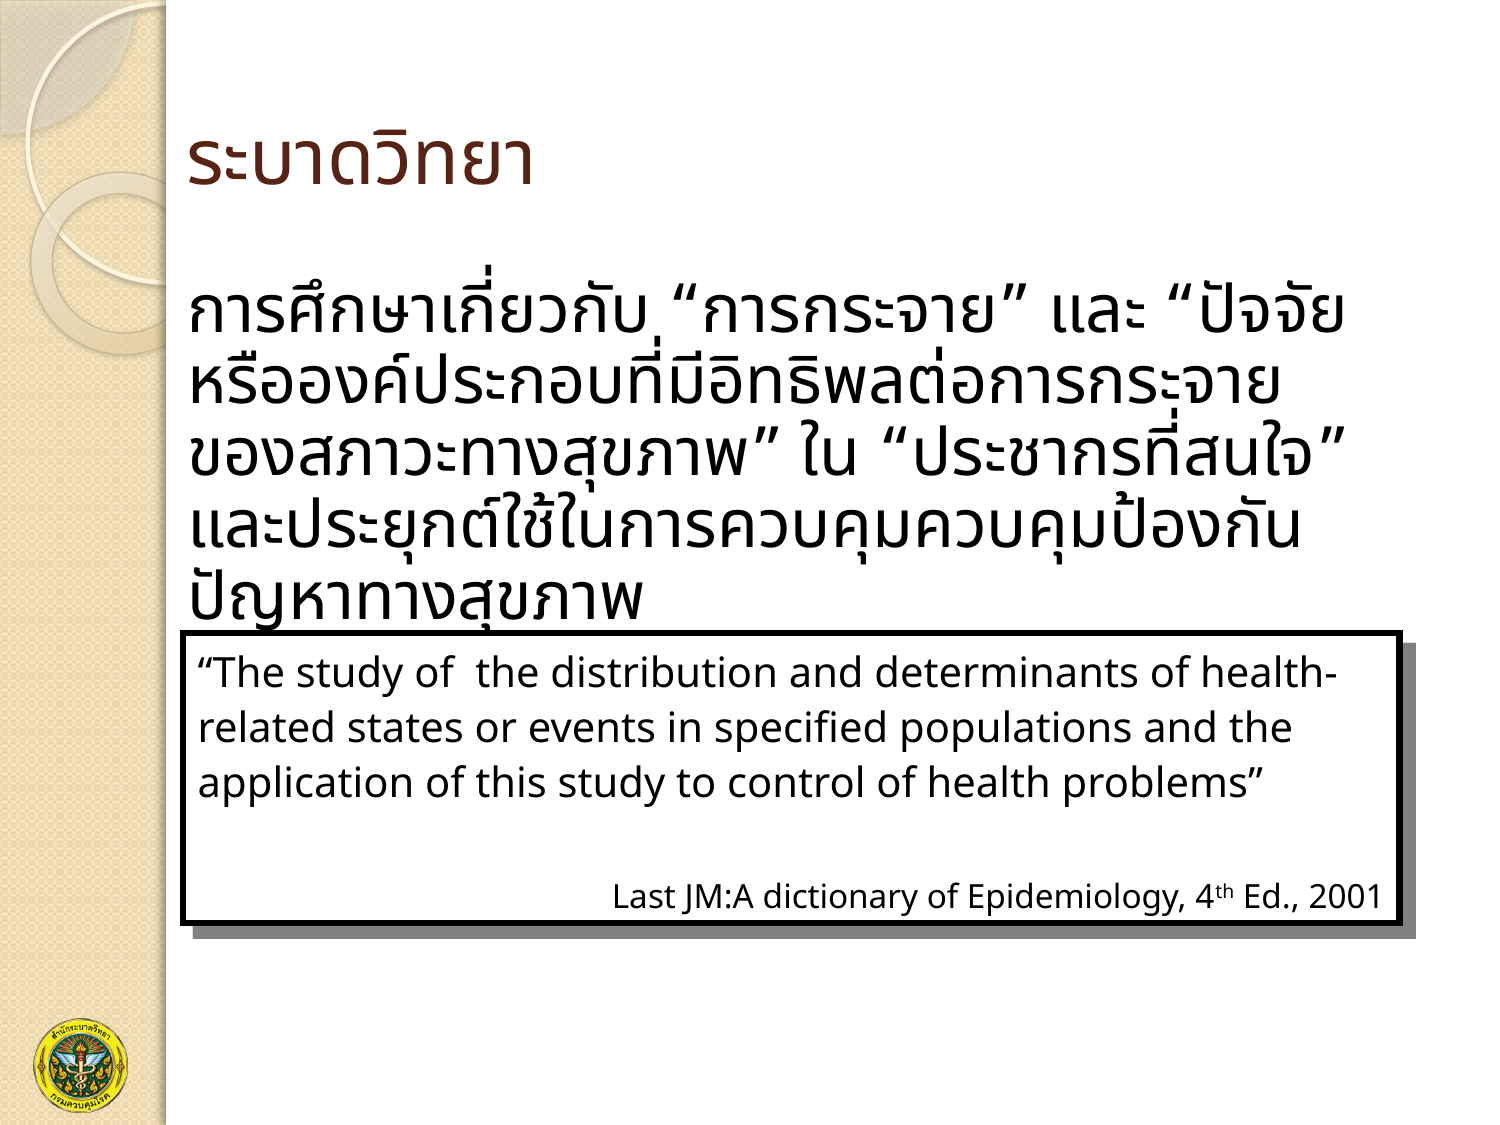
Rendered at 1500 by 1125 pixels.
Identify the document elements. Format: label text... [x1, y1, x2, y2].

title ระบาดวิทยา [171, 99, 1388, 208]
list การศึกษาเกี่ยวกับ “การกระจาย” และ “ปัจจัยหรือองค์ประกอบที่มีอิทธิพลต่อการกระจายของสภาวะทางสุขภาพ” ใน “ประชากรที่สนใจ” และประยุกต์ใช้ในการควบคุมควบคุมป้องกันปัญหาทางสุขภาพ [112, 267, 1388, 598]
picture [33, 1018, 128, 1113]
text_box “The study of the distribution and determinants of health-related states or events in specified populations and the application of this study to control of health problems” Last JM:A dictionary of Epidemiology, 4th Ed., 2001 [182, 633, 1400, 923]
